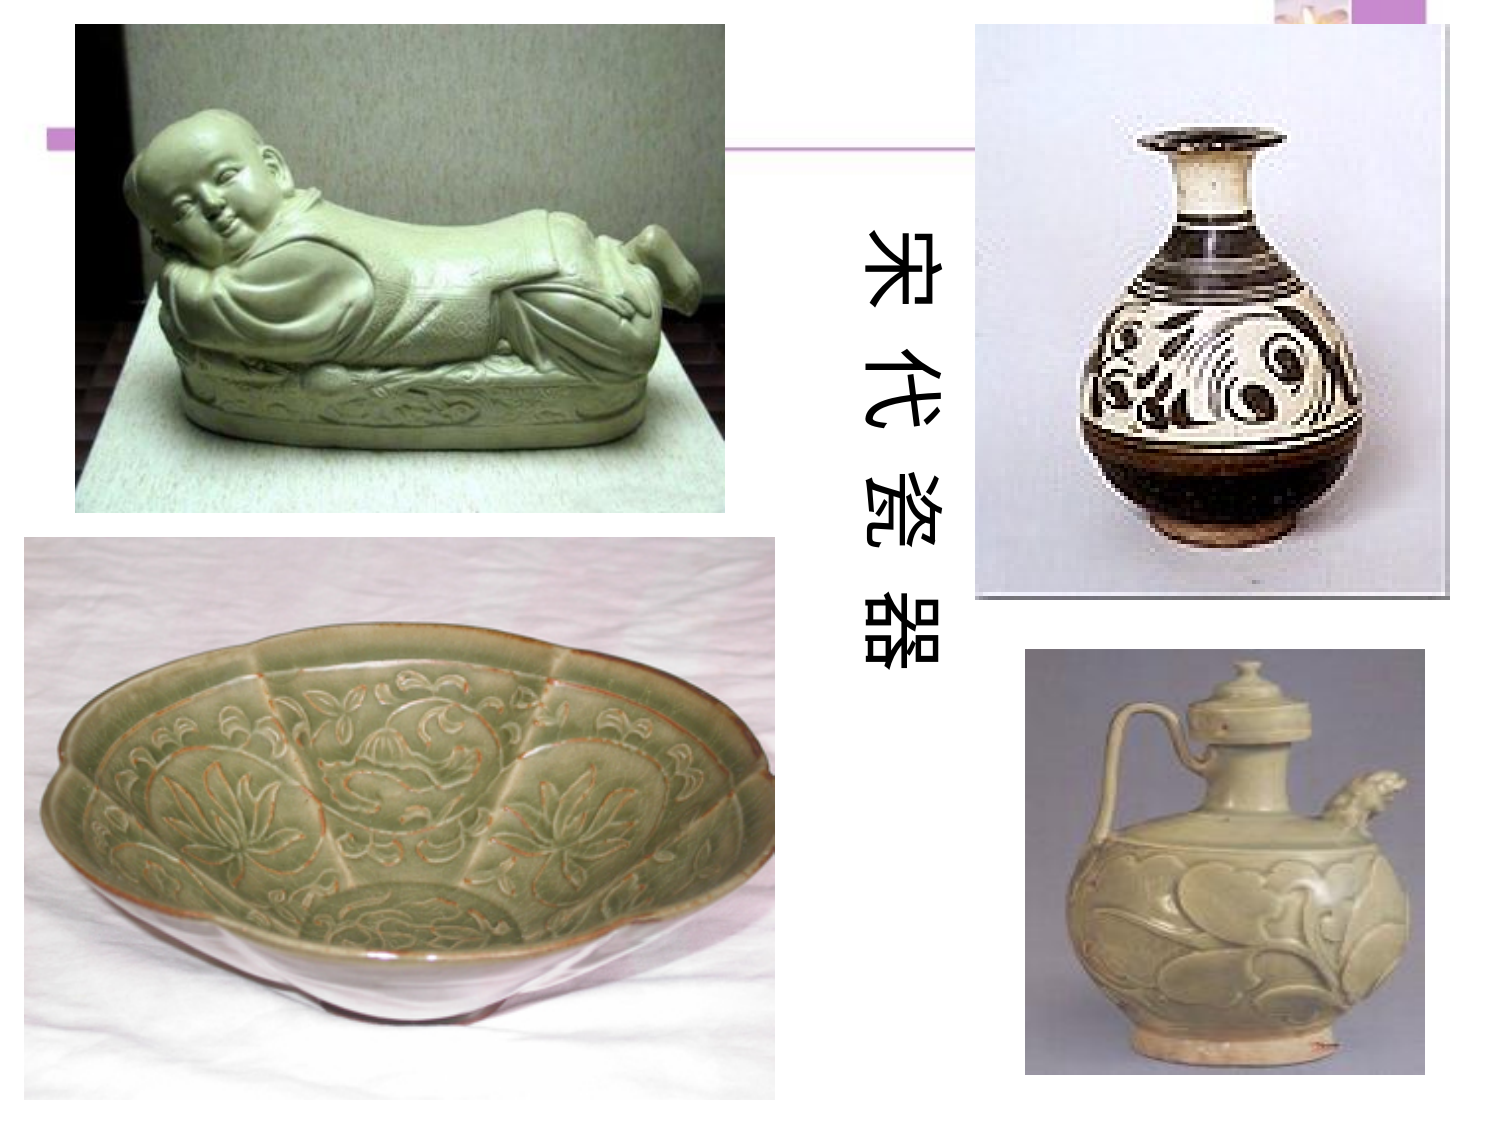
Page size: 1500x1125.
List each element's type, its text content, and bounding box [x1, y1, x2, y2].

text_box 宋 代 瓷 器 [832, 212, 964, 704]
picture [0, 0, 1500, 1125]
